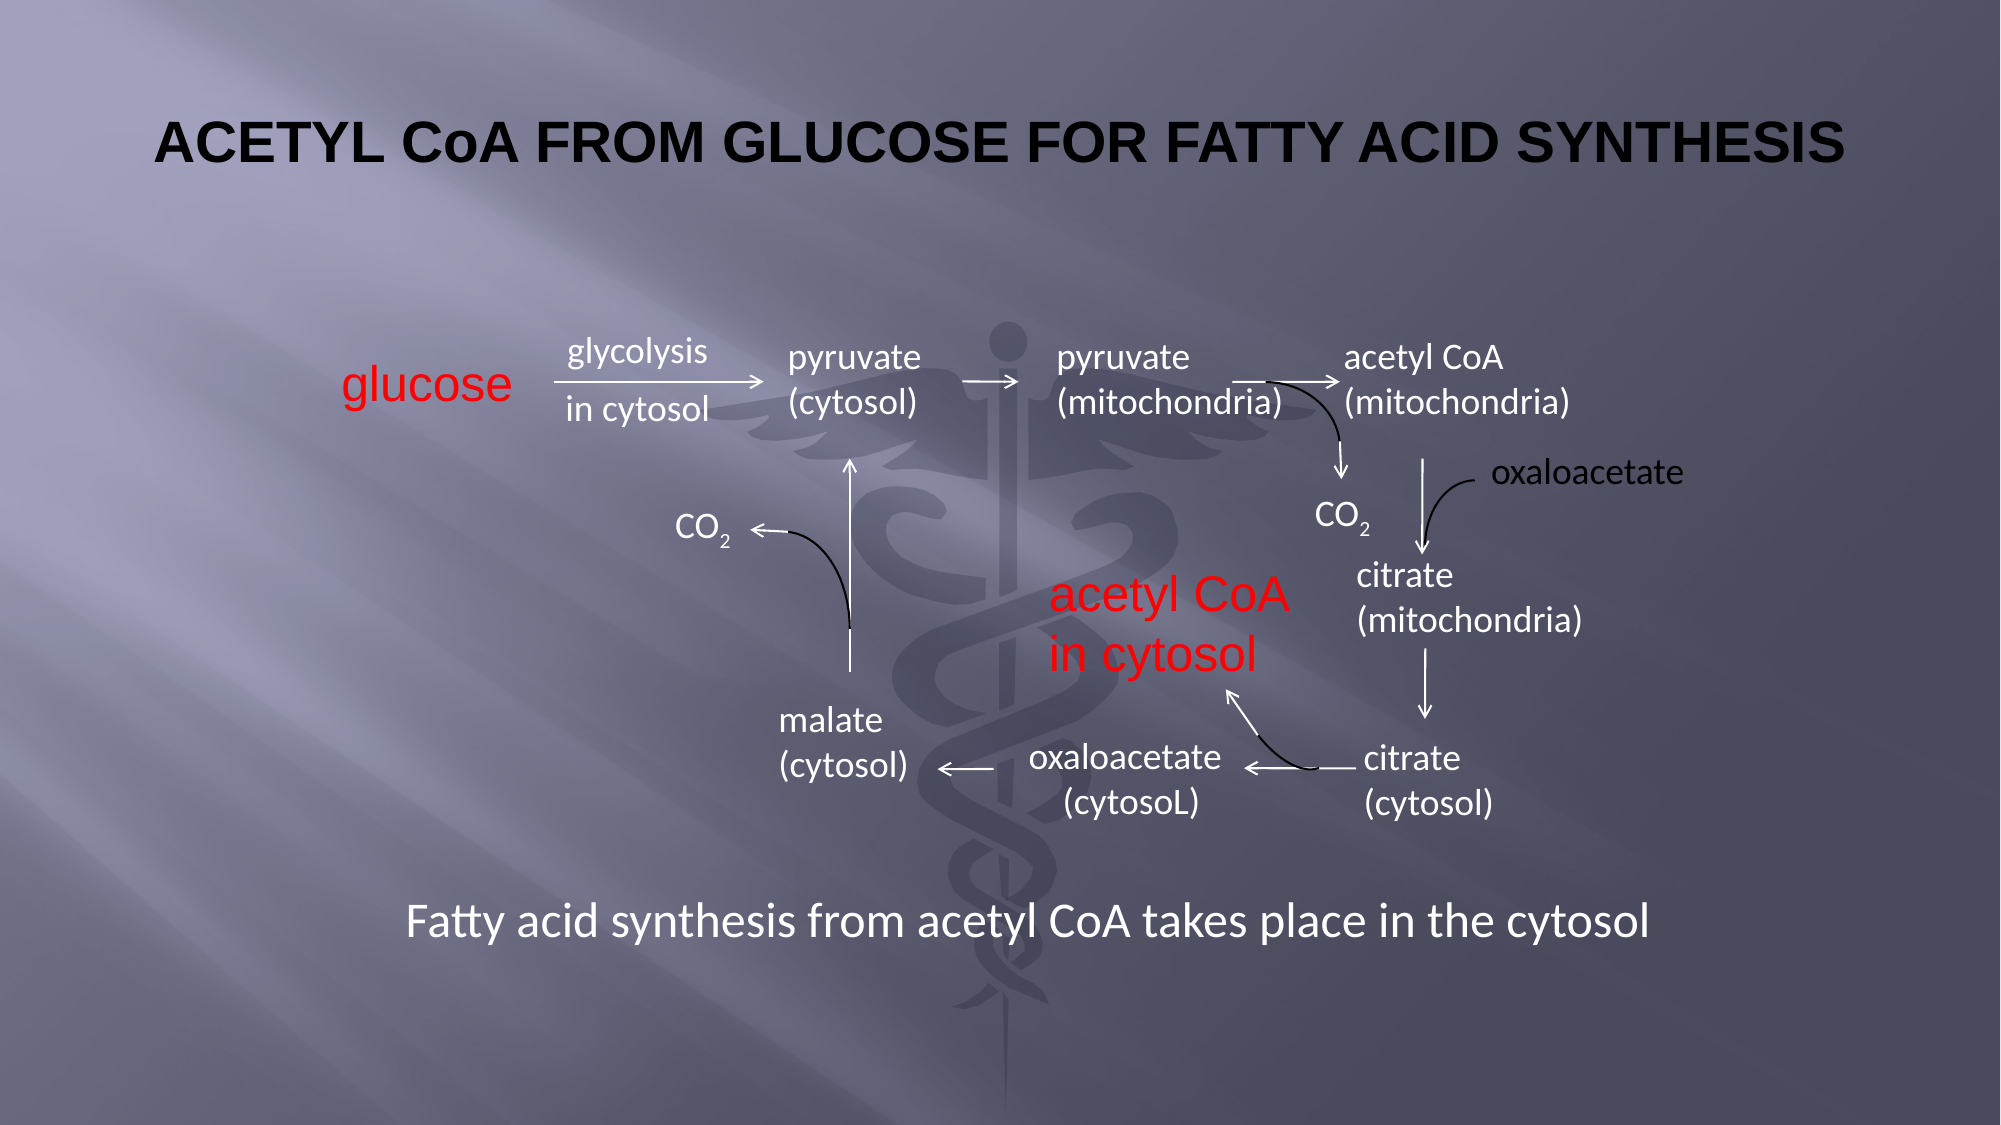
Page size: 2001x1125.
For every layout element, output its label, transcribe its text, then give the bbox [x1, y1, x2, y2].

text_box malate (cytosol) [763, 687, 924, 838]
title ACETYL CoA FROM GLUCOSE FOR FATTY ACID SYNTHESIS [99, 45, 1900, 233]
text_box glycolysis [552, 318, 724, 376]
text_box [1191, 381, 1387, 543]
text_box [717, 529, 850, 727]
text_box oxaloacetate (cytosoL) [1013, 724, 1238, 875]
text_box in cytosol [550, 376, 726, 437]
text_box pyruvate (cytosol) [772, 324, 937, 430]
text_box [1215, 673, 1353, 746]
text_box glucose [326, 343, 529, 479]
text_box pyruvate (mitochondria) [1041, 324, 1299, 430]
text_box Fatty acid synthesis from acetyl CoA takes place in the cytosol [379, 879, 1678, 955]
text_box acetyl CoA in cytosol [1034, 554, 1317, 690]
text_box CO2 [660, 493, 746, 560]
text_box oxaloacetate [1476, 439, 1700, 545]
text_box acetyl CoA (mitochondria) [1328, 324, 1586, 430]
text_box citrate (cytosol) [1348, 725, 1510, 876]
text_box [1424, 479, 1475, 547]
text_box citrate (mitochondria) [1341, 542, 1599, 693]
